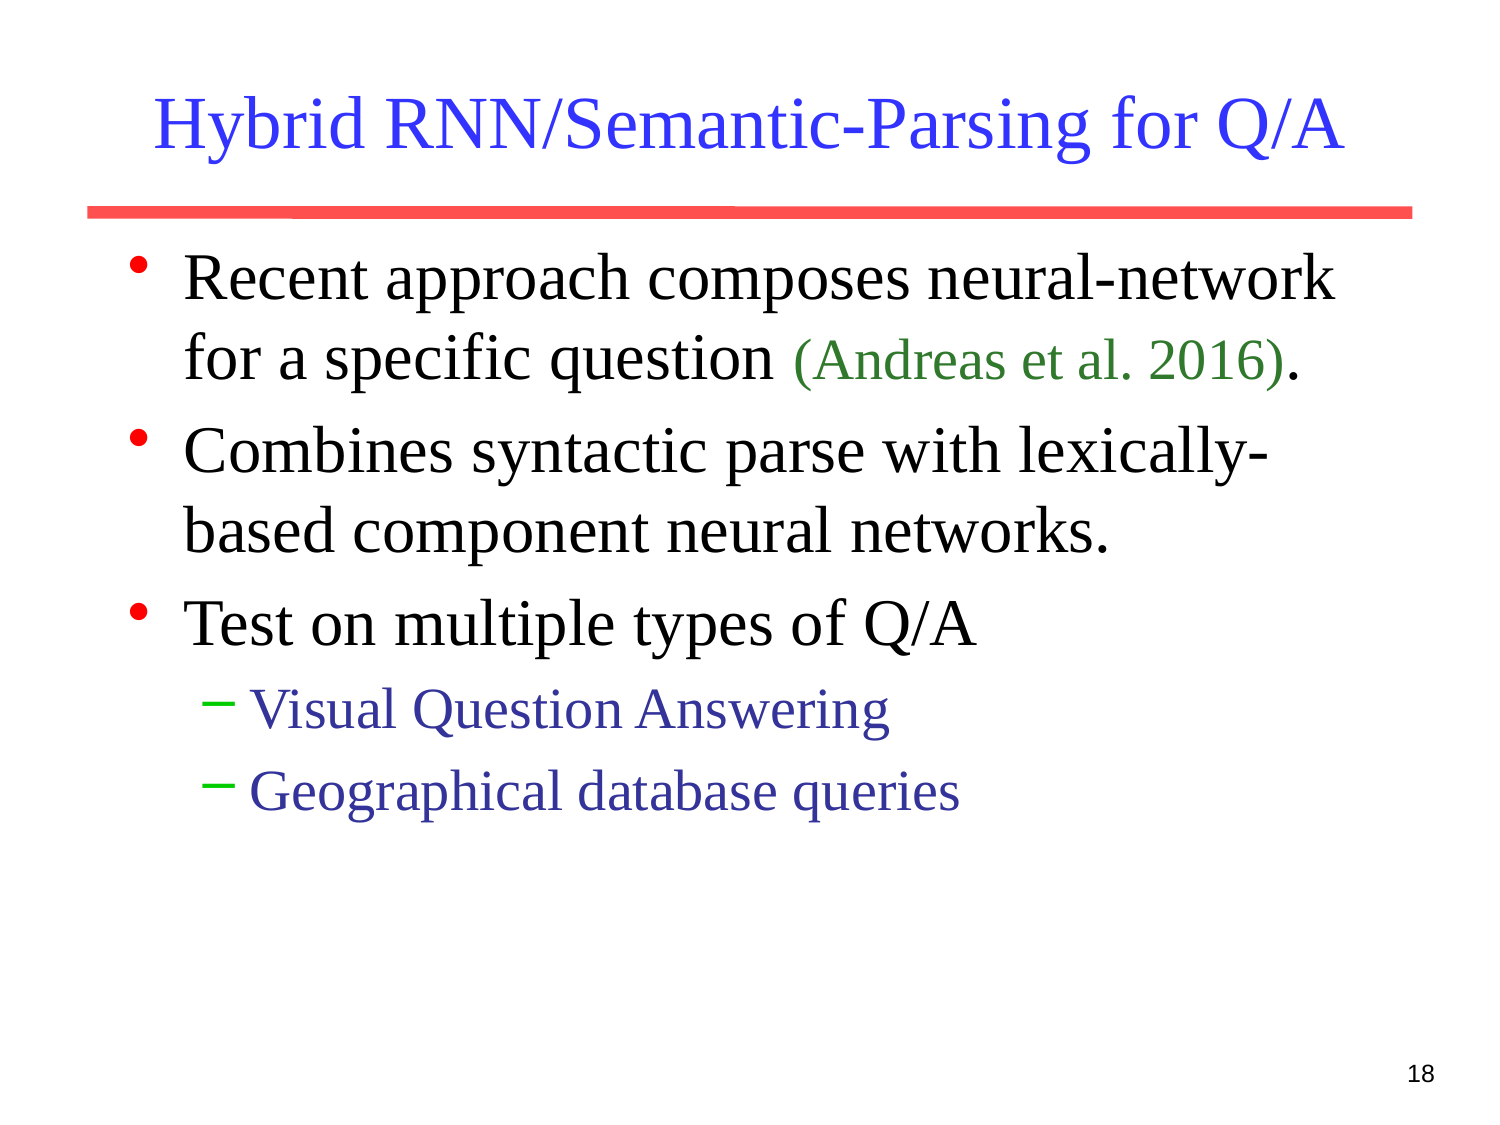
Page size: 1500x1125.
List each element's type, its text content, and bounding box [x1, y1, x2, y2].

slide_number 18 [1137, 1050, 1450, 1125]
list Recent approach composes neural-network for a specific question (Andreas et al. 2016). Combines syntactic parse with lexically-based component neural networks. Test on multiple types of Q/A Visual Question Answering Geographical database queries [112, 224, 1388, 994]
title Hybrid RNN/Semantic-Parsing for Q/A [112, 37, 1388, 200]
